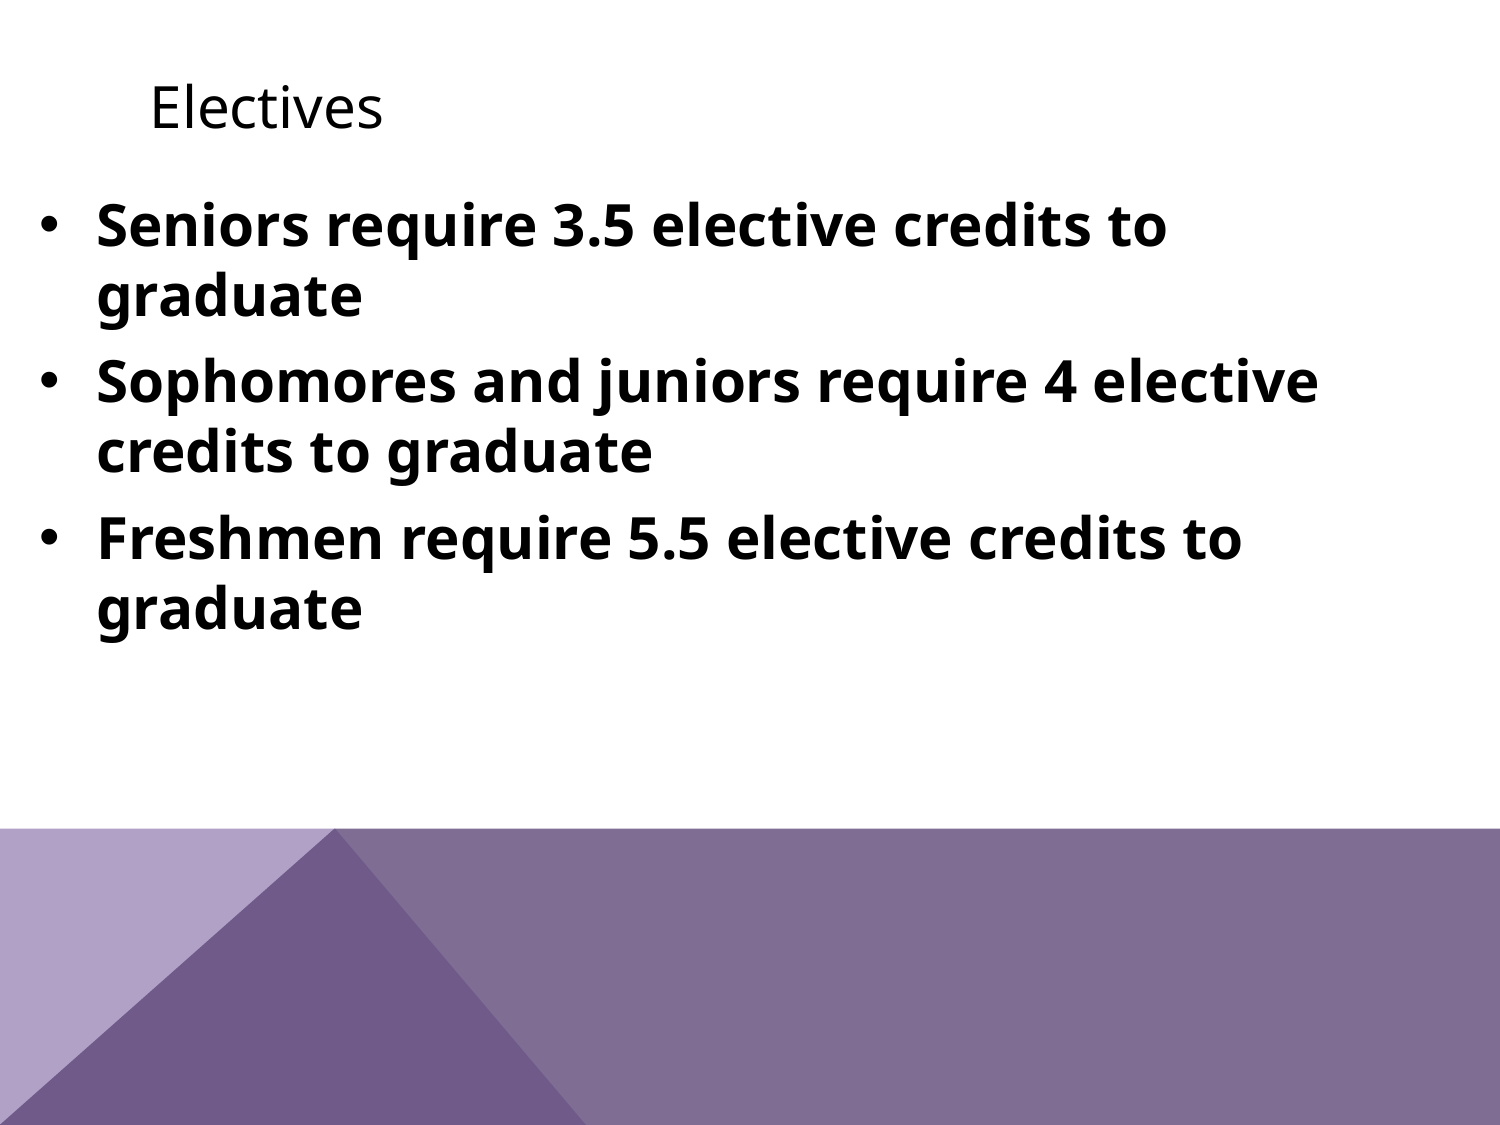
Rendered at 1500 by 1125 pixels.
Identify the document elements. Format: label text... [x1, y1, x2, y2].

title Electives [134, 59, 1369, 150]
list Seniors require 3.5 elective credits to graduate Sophomores and juniors require 4 elective credits to graduate Freshmen require 5.5 elective credits to graduate [24, 180, 1463, 768]
